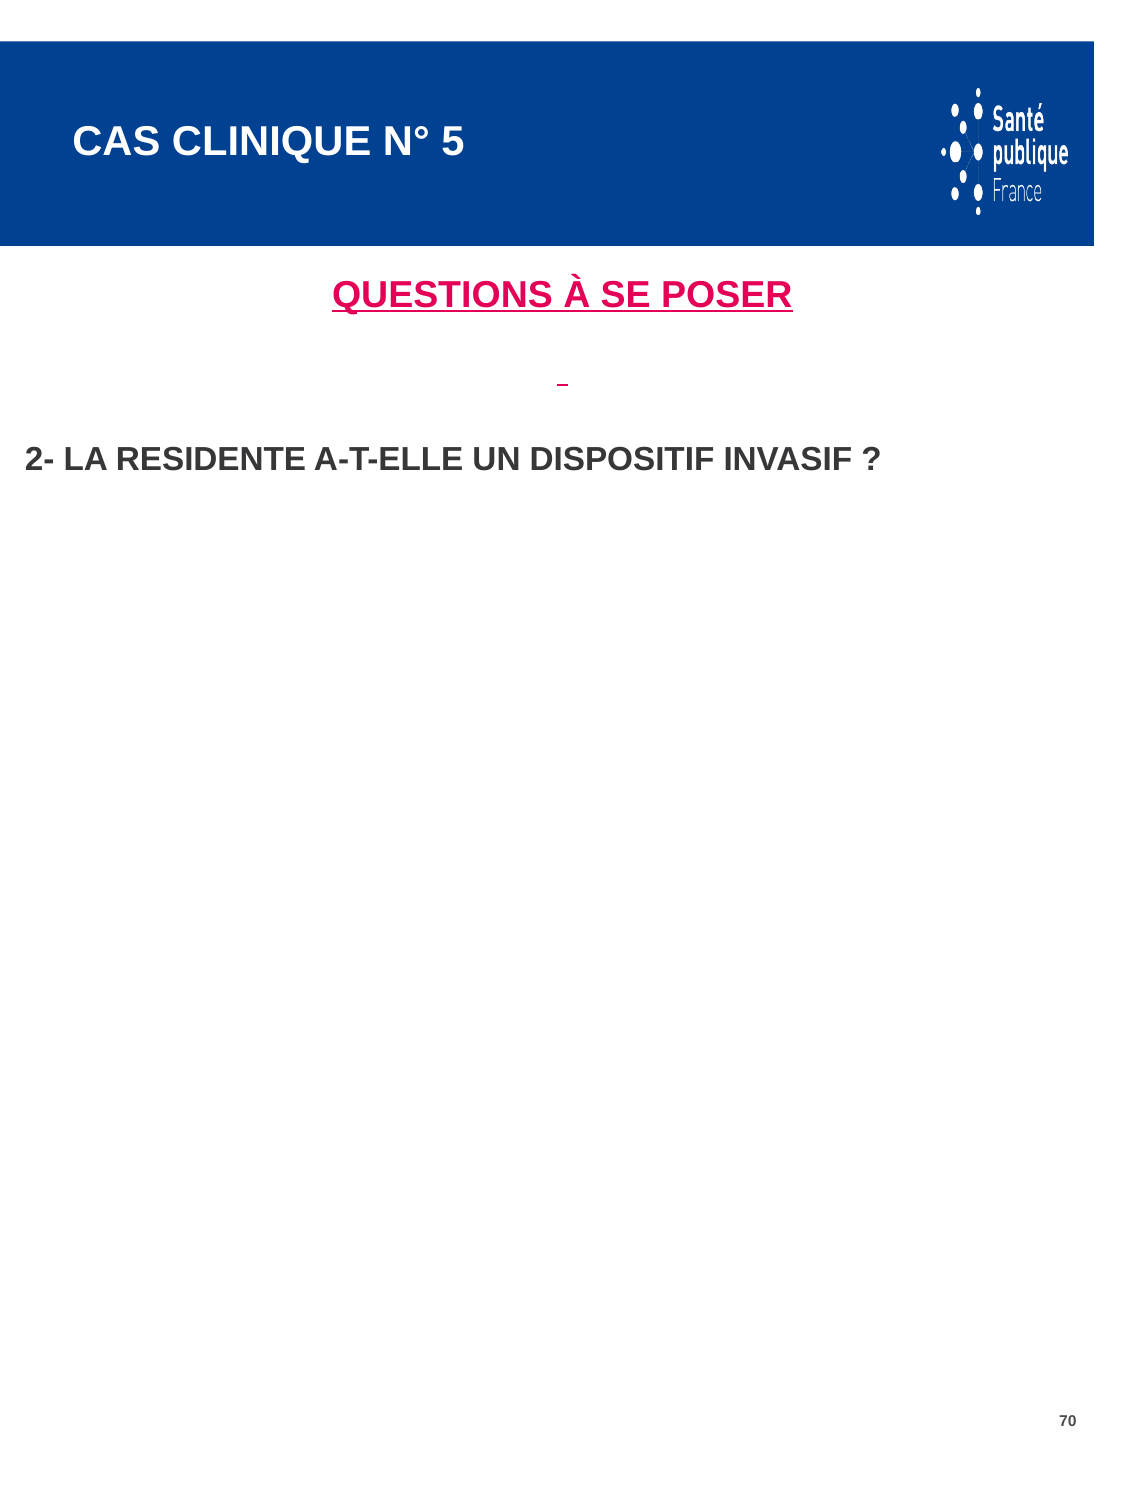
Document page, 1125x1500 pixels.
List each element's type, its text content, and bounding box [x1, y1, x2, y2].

list Questions à se poser 2- LA RESIDENTE A-T-ELLE un Dispositif invasif ? [19, 265, 1106, 1483]
title Cas clinique n° 5 [66, 41, 908, 246]
picture [941, 88, 1068, 215]
